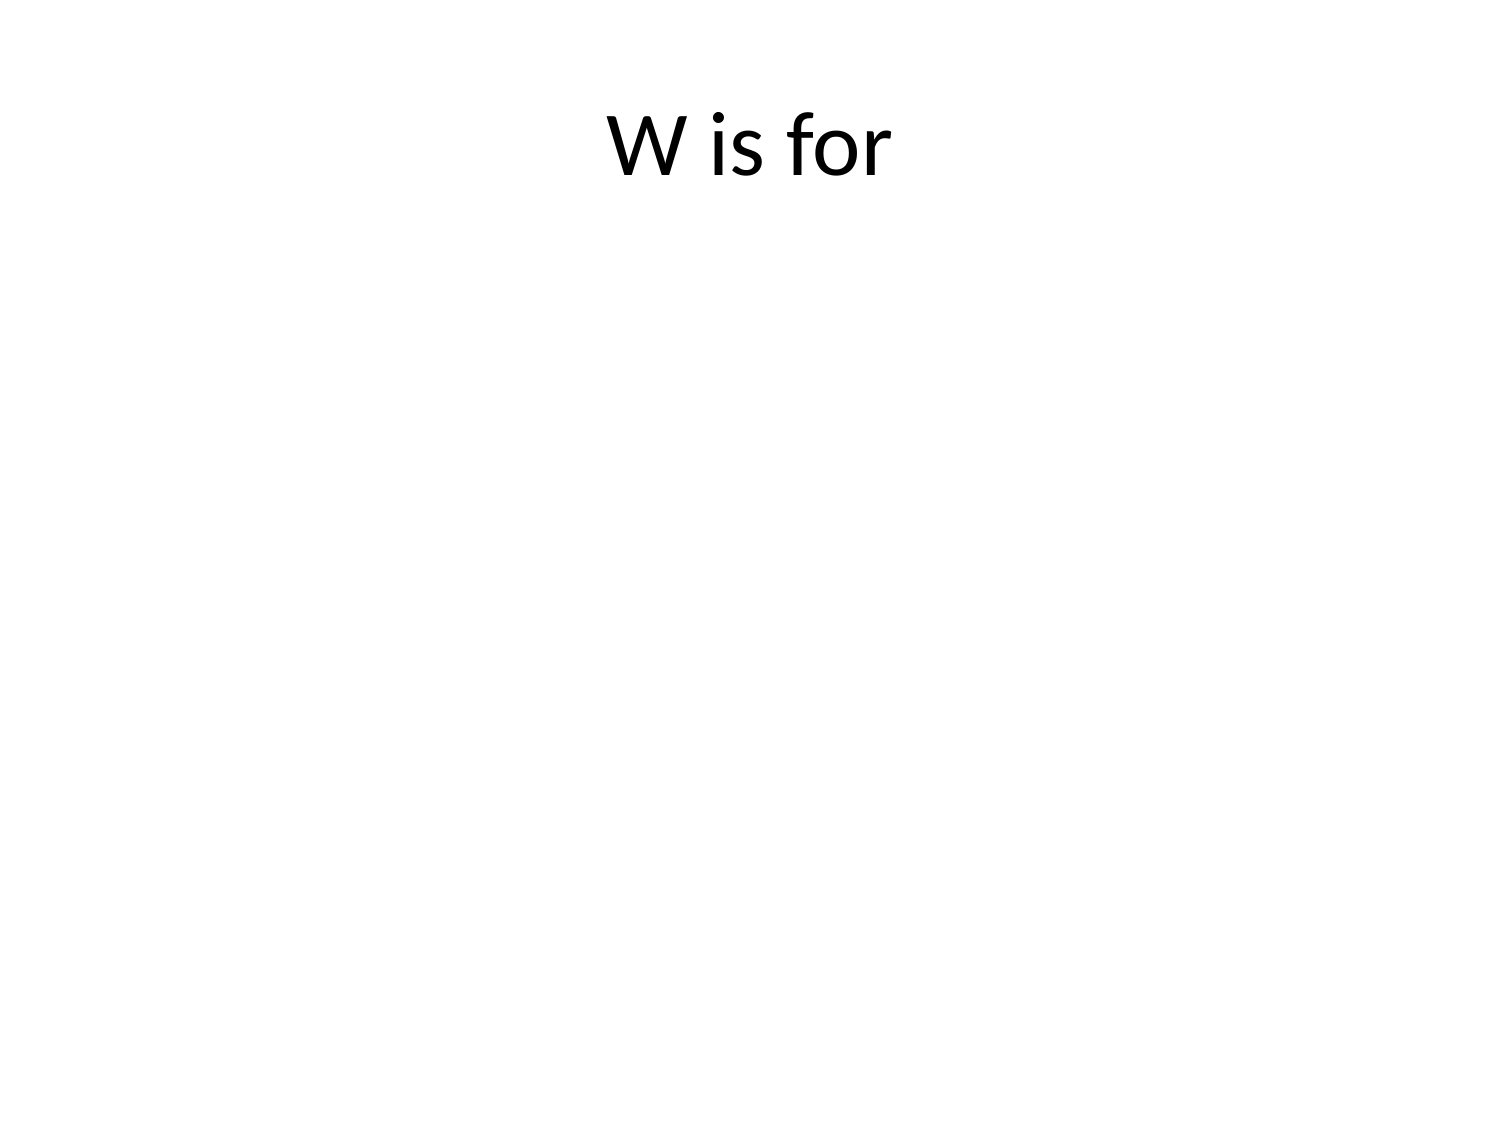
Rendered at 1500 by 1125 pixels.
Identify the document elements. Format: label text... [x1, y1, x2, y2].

title W is for [75, 45, 1425, 233]
